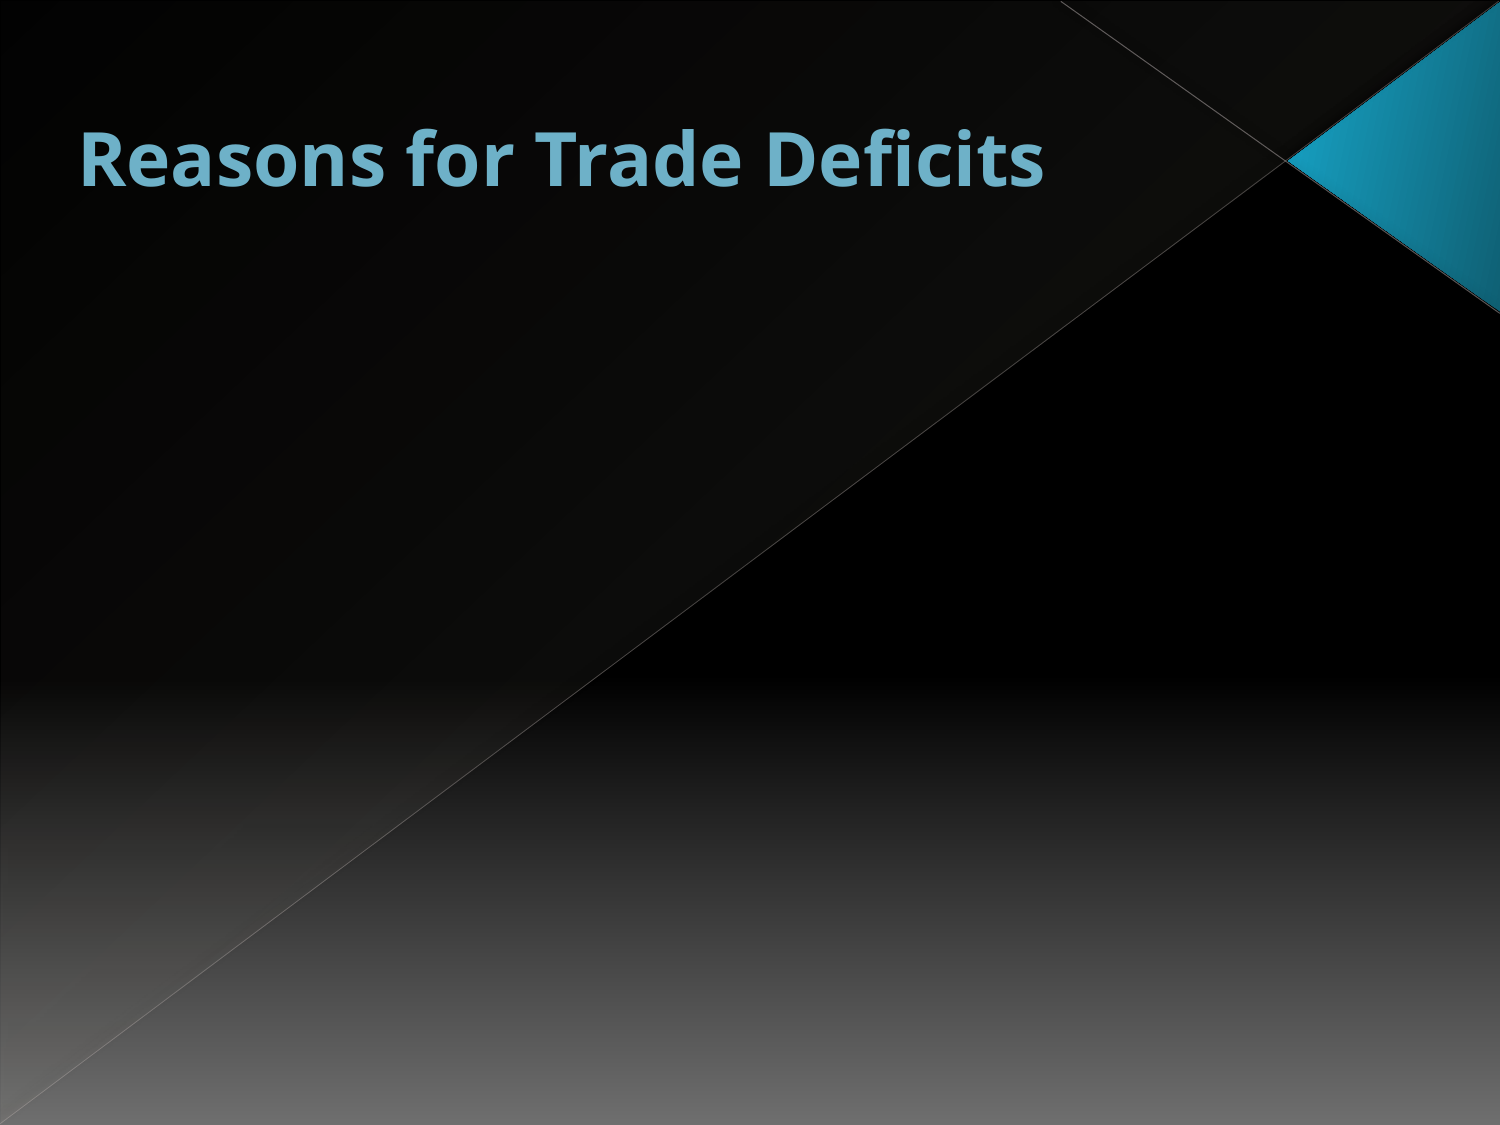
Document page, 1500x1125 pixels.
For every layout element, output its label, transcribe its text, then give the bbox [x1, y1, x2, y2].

title Reasons for Trade Deficits [62, 44, 1250, 268]
